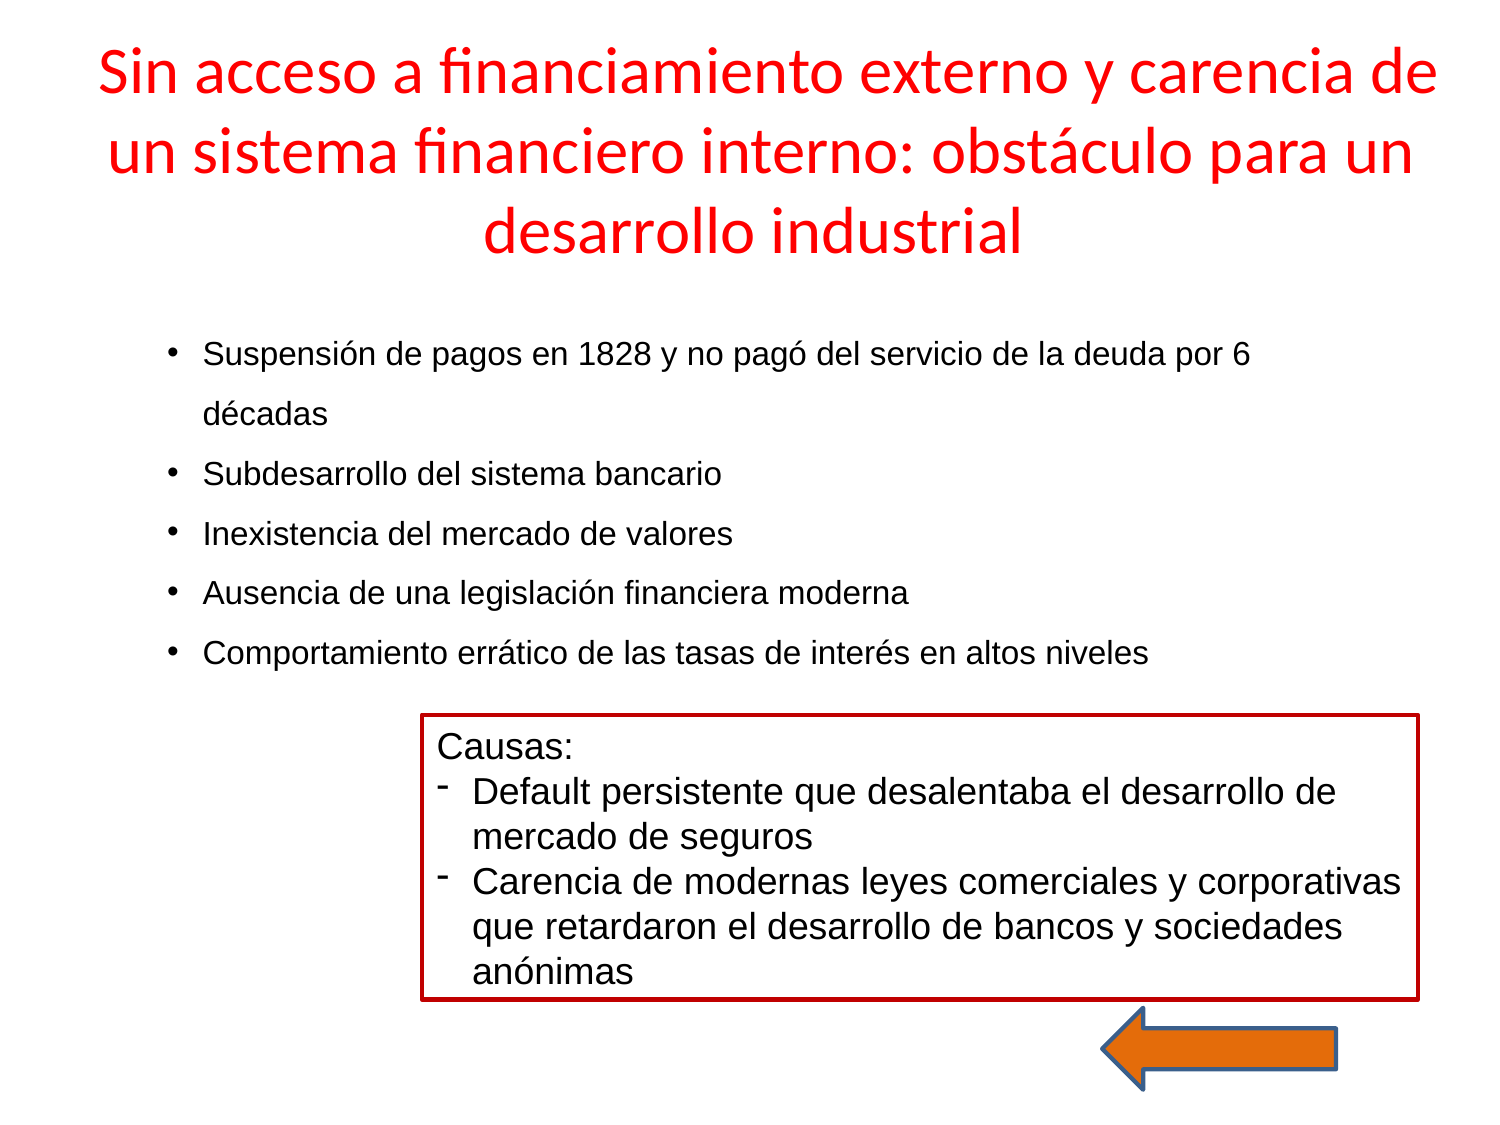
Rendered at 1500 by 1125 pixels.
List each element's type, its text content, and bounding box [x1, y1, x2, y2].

text_box Suspensión de pagos en 1828 y no pagó del servicio de la deuda por 6 décadas Subdesarrollo del sistema bancario Inexistencia del mercado de valores Ausencia de una legislación financiera moderna Comportamiento errático de las tasas de interés en altos niveles [152, 304, 1336, 679]
text_box [1100, 1005, 1339, 1092]
text_box Causas: Default persistente que desalentaba el desarrollo de mercado de seguros Carencia de modernas leyes comerciales y corporativas que retardaron el desarrollo de bancos y sociedades anónimas [421, 714, 1418, 1000]
title Sin acceso a financiamiento externo y carencia de un sistema financiero interno: obstáculo para un desarrollo industrial [58, 34, 1466, 258]
